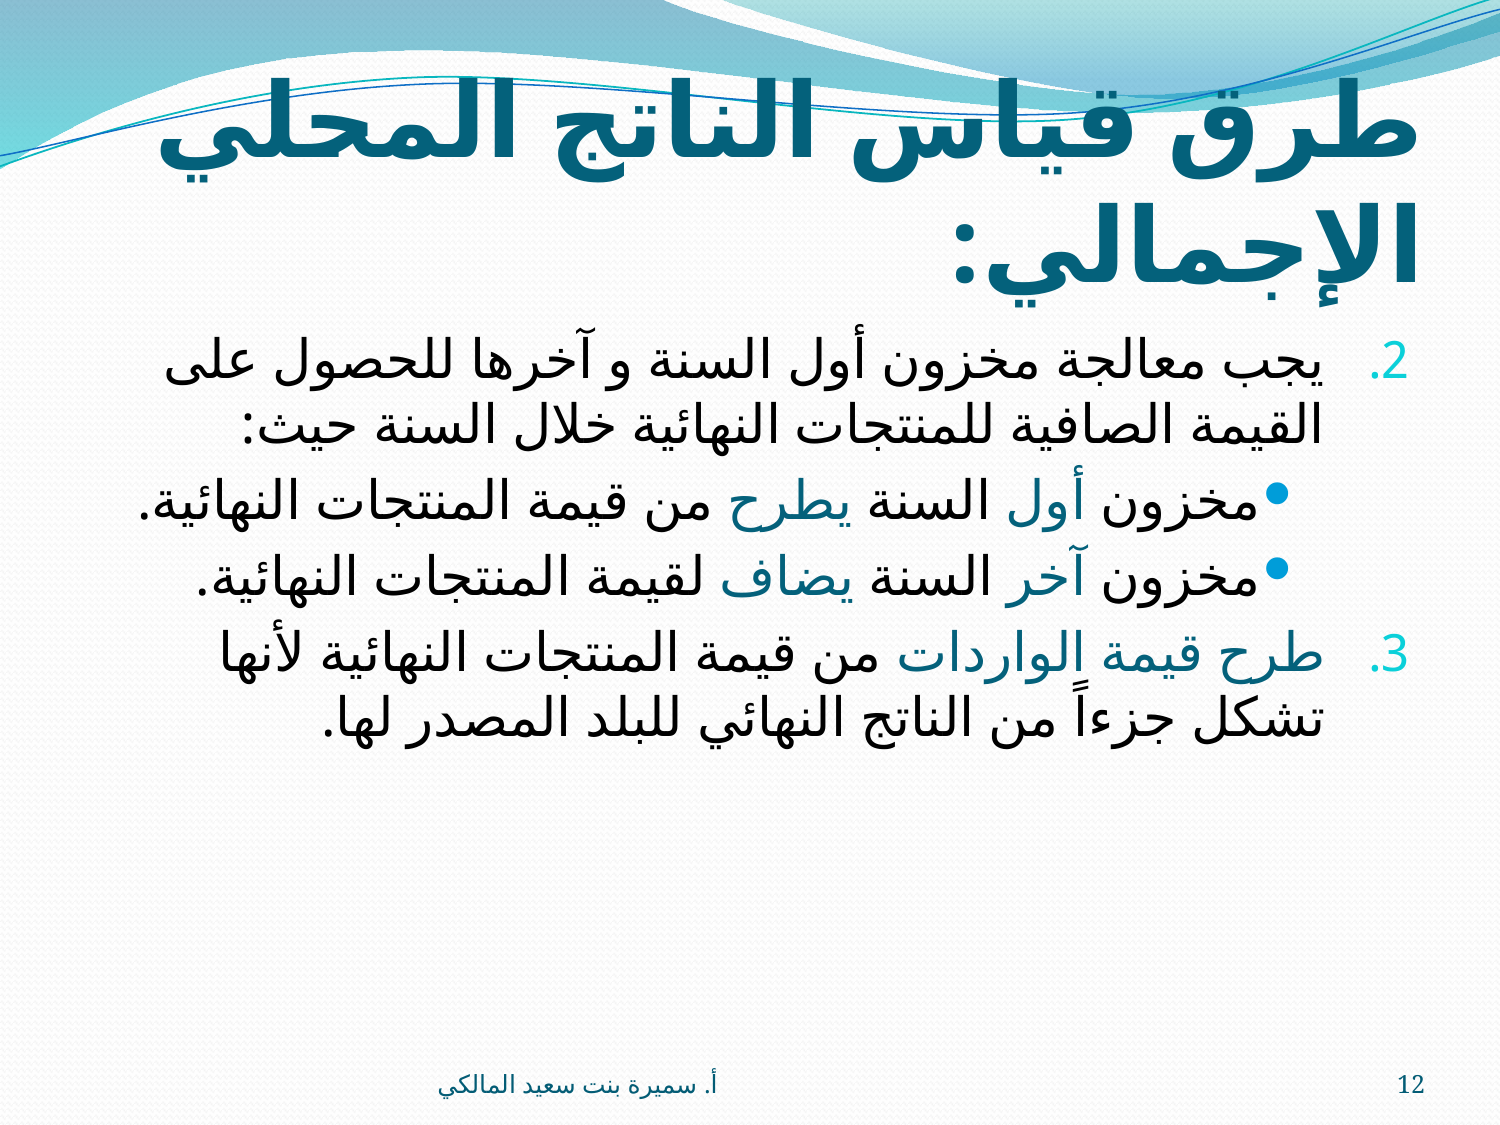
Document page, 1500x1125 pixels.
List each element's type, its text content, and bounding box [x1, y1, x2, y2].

title طرق قياس الناتج المحلي الإجمالي: [75, 115, 1425, 303]
list يجب معالجة مخزون أول السنة و آخرها للحصول على القيمة الصافية للمنتجات النهائية خلال السنة حيث: مخزون أول السنة يطرح من قيمة المنتجات النهائية. مخزون آخر السنة يضاف لقيمة المنتجات النهائية. طرح قيمة الواردات من قيمة المنتجات النهائية لأنها تشكل جزءاً من الناتج النهائي للبلد المصدر لها. [75, 317, 1425, 1038]
footer أ. سميرة بنت سعيد المالكي [437, 1042, 988, 1103]
slide_number 12 [1299, 1042, 1425, 1103]
